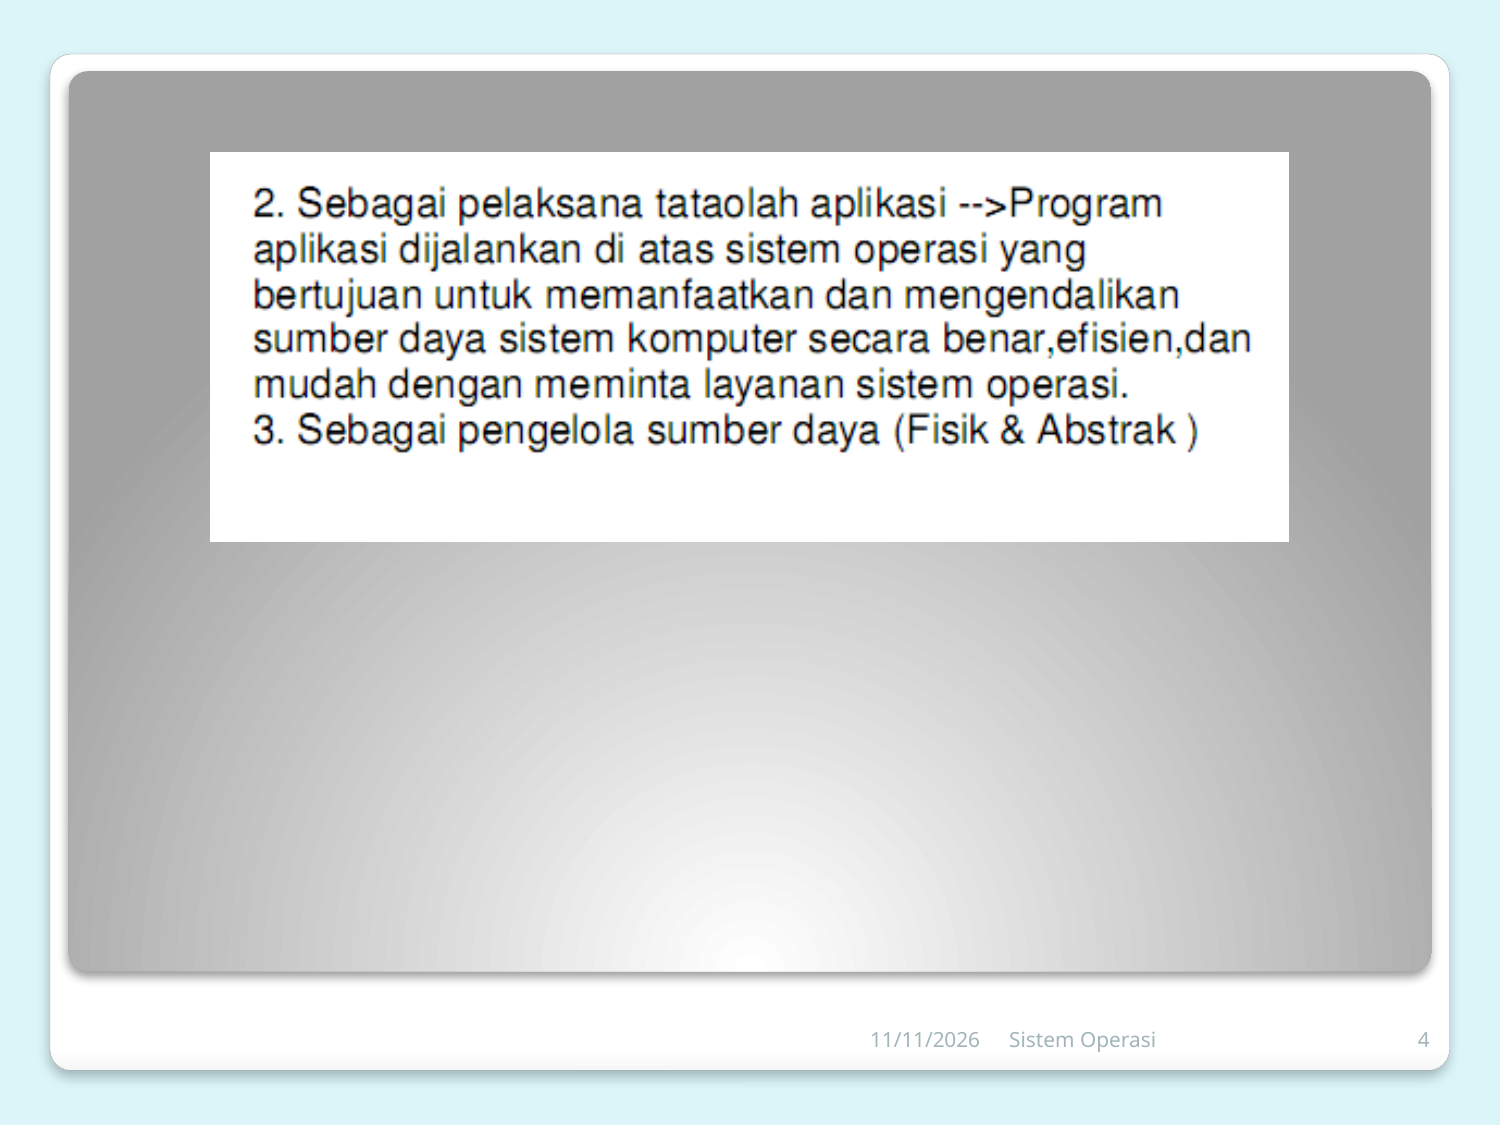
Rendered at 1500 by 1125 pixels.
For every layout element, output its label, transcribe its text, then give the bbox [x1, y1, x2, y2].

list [210, 152, 1290, 542]
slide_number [619, 1002, 994, 1063]
slide_number 4 [1370, 1002, 1445, 1063]
footer Sistem Operasi [994, 1002, 1370, 1063]
